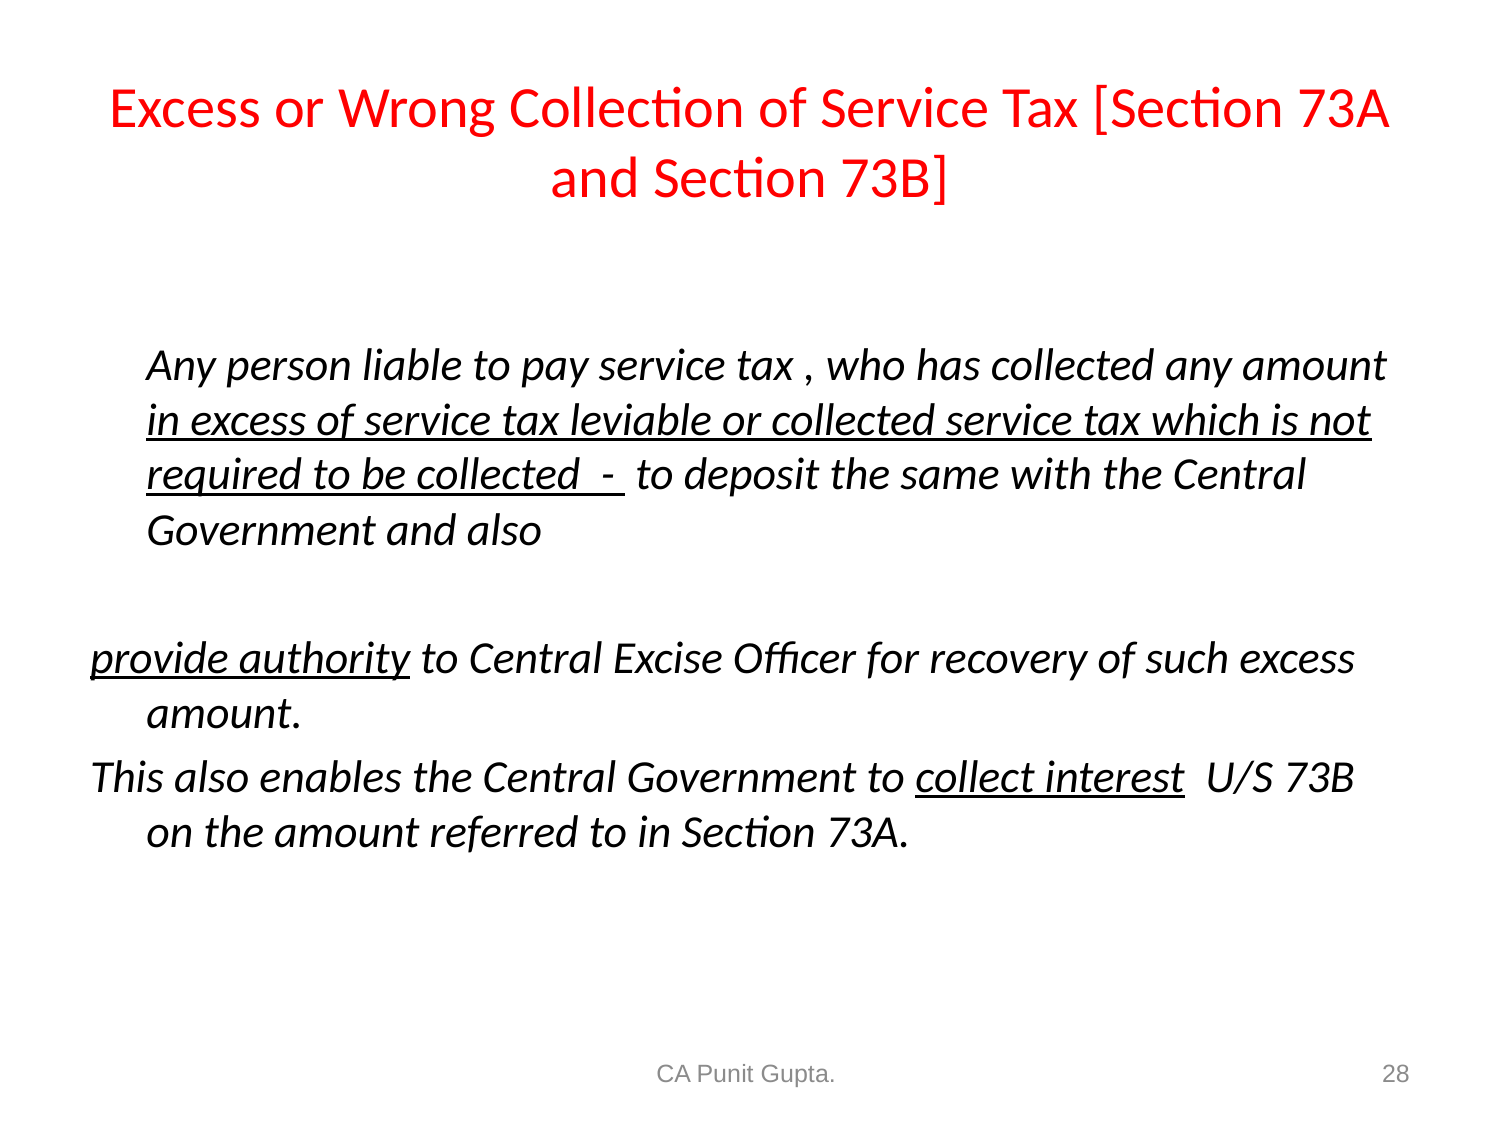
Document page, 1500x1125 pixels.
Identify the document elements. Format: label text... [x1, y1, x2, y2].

title Excess or Wrong Collection of Service Tax [Section 73A and Section 73B] [75, 45, 1425, 233]
list Any person liable to pay service tax , who has collected any amount in excess of service tax leviable or collected service tax which is not required to be collected - to deposit the same with the Central Government and also provide authority to Central Excise Officer for recovery of such excess amount. This also enables the Central Government to collect interest U/S 73B on the amount referred to in Section 73A. [75, 262, 1425, 1005]
footer CA Punit Gupta. [512, 1042, 988, 1103]
slide_number 28 [1074, 1042, 1425, 1103]
